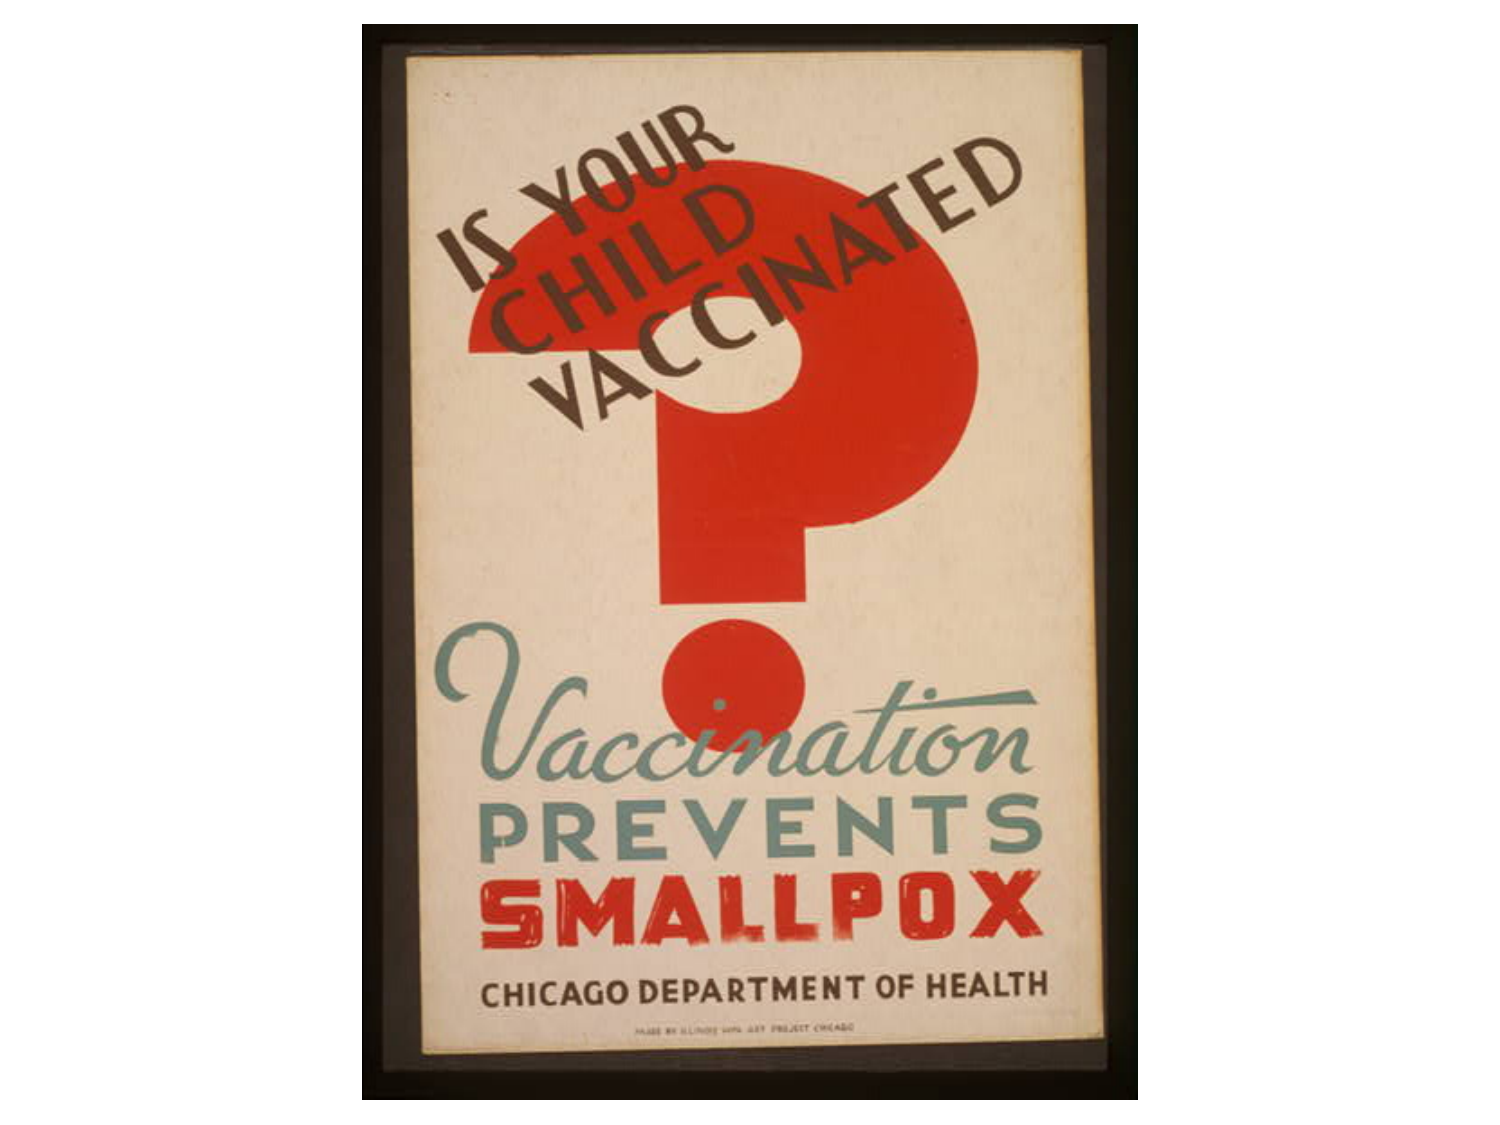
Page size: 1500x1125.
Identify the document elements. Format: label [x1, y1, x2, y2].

picture [362, 24, 1138, 1101]
